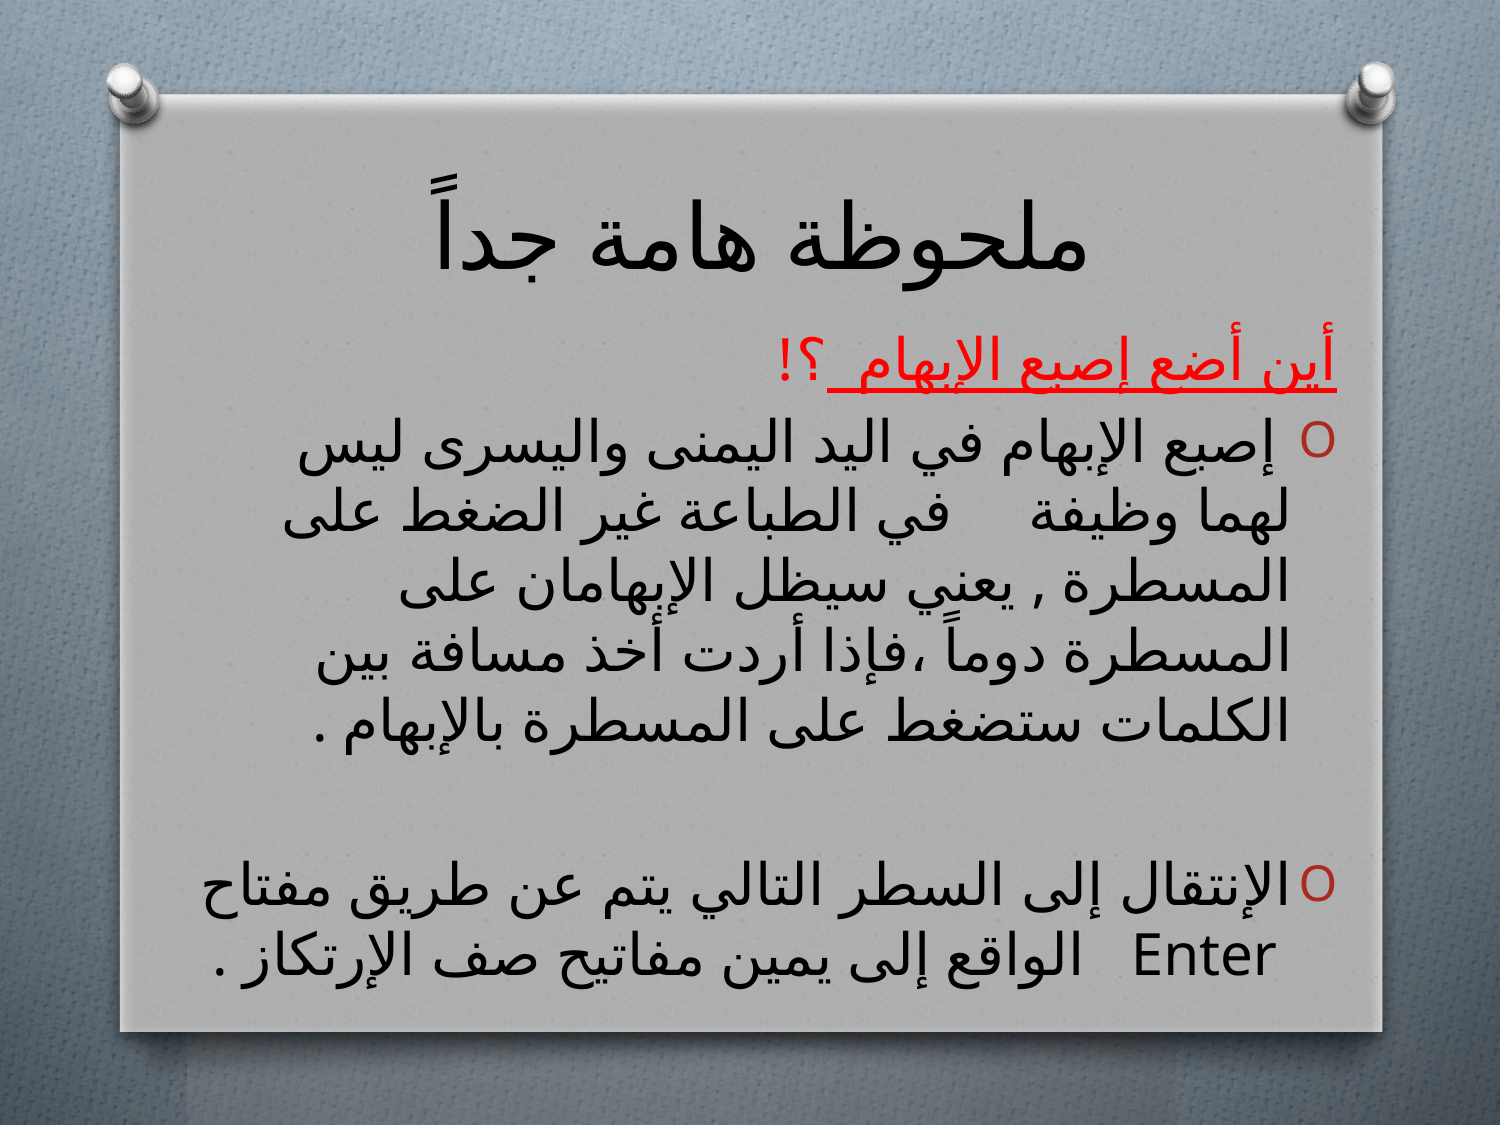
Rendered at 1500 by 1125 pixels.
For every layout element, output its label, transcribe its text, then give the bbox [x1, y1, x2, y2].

picture [1317, 35, 1439, 156]
picture [75, 29, 198, 153]
title ملحوظة هامة جداً [179, 134, 1323, 332]
list أين أضع إصبع الإبهام ؟! إصبع الإبهام في اليد اليمنى واليسرى ليس لهما وظيفة في الطباعة غير الضغط على المسطرة , يعني سيظل الإبهامان على المسطرة دوماً ،فإذا أردت أخذ مسافة بين الكلمات ستضغط على المسطرة بالإبهام . الإنتقال إلى السطر التالي يتم عن طريق مفتاح Enter الواقع إلى يمين مفاتيح صف الإرتكاز . [183, 314, 1353, 1000]
